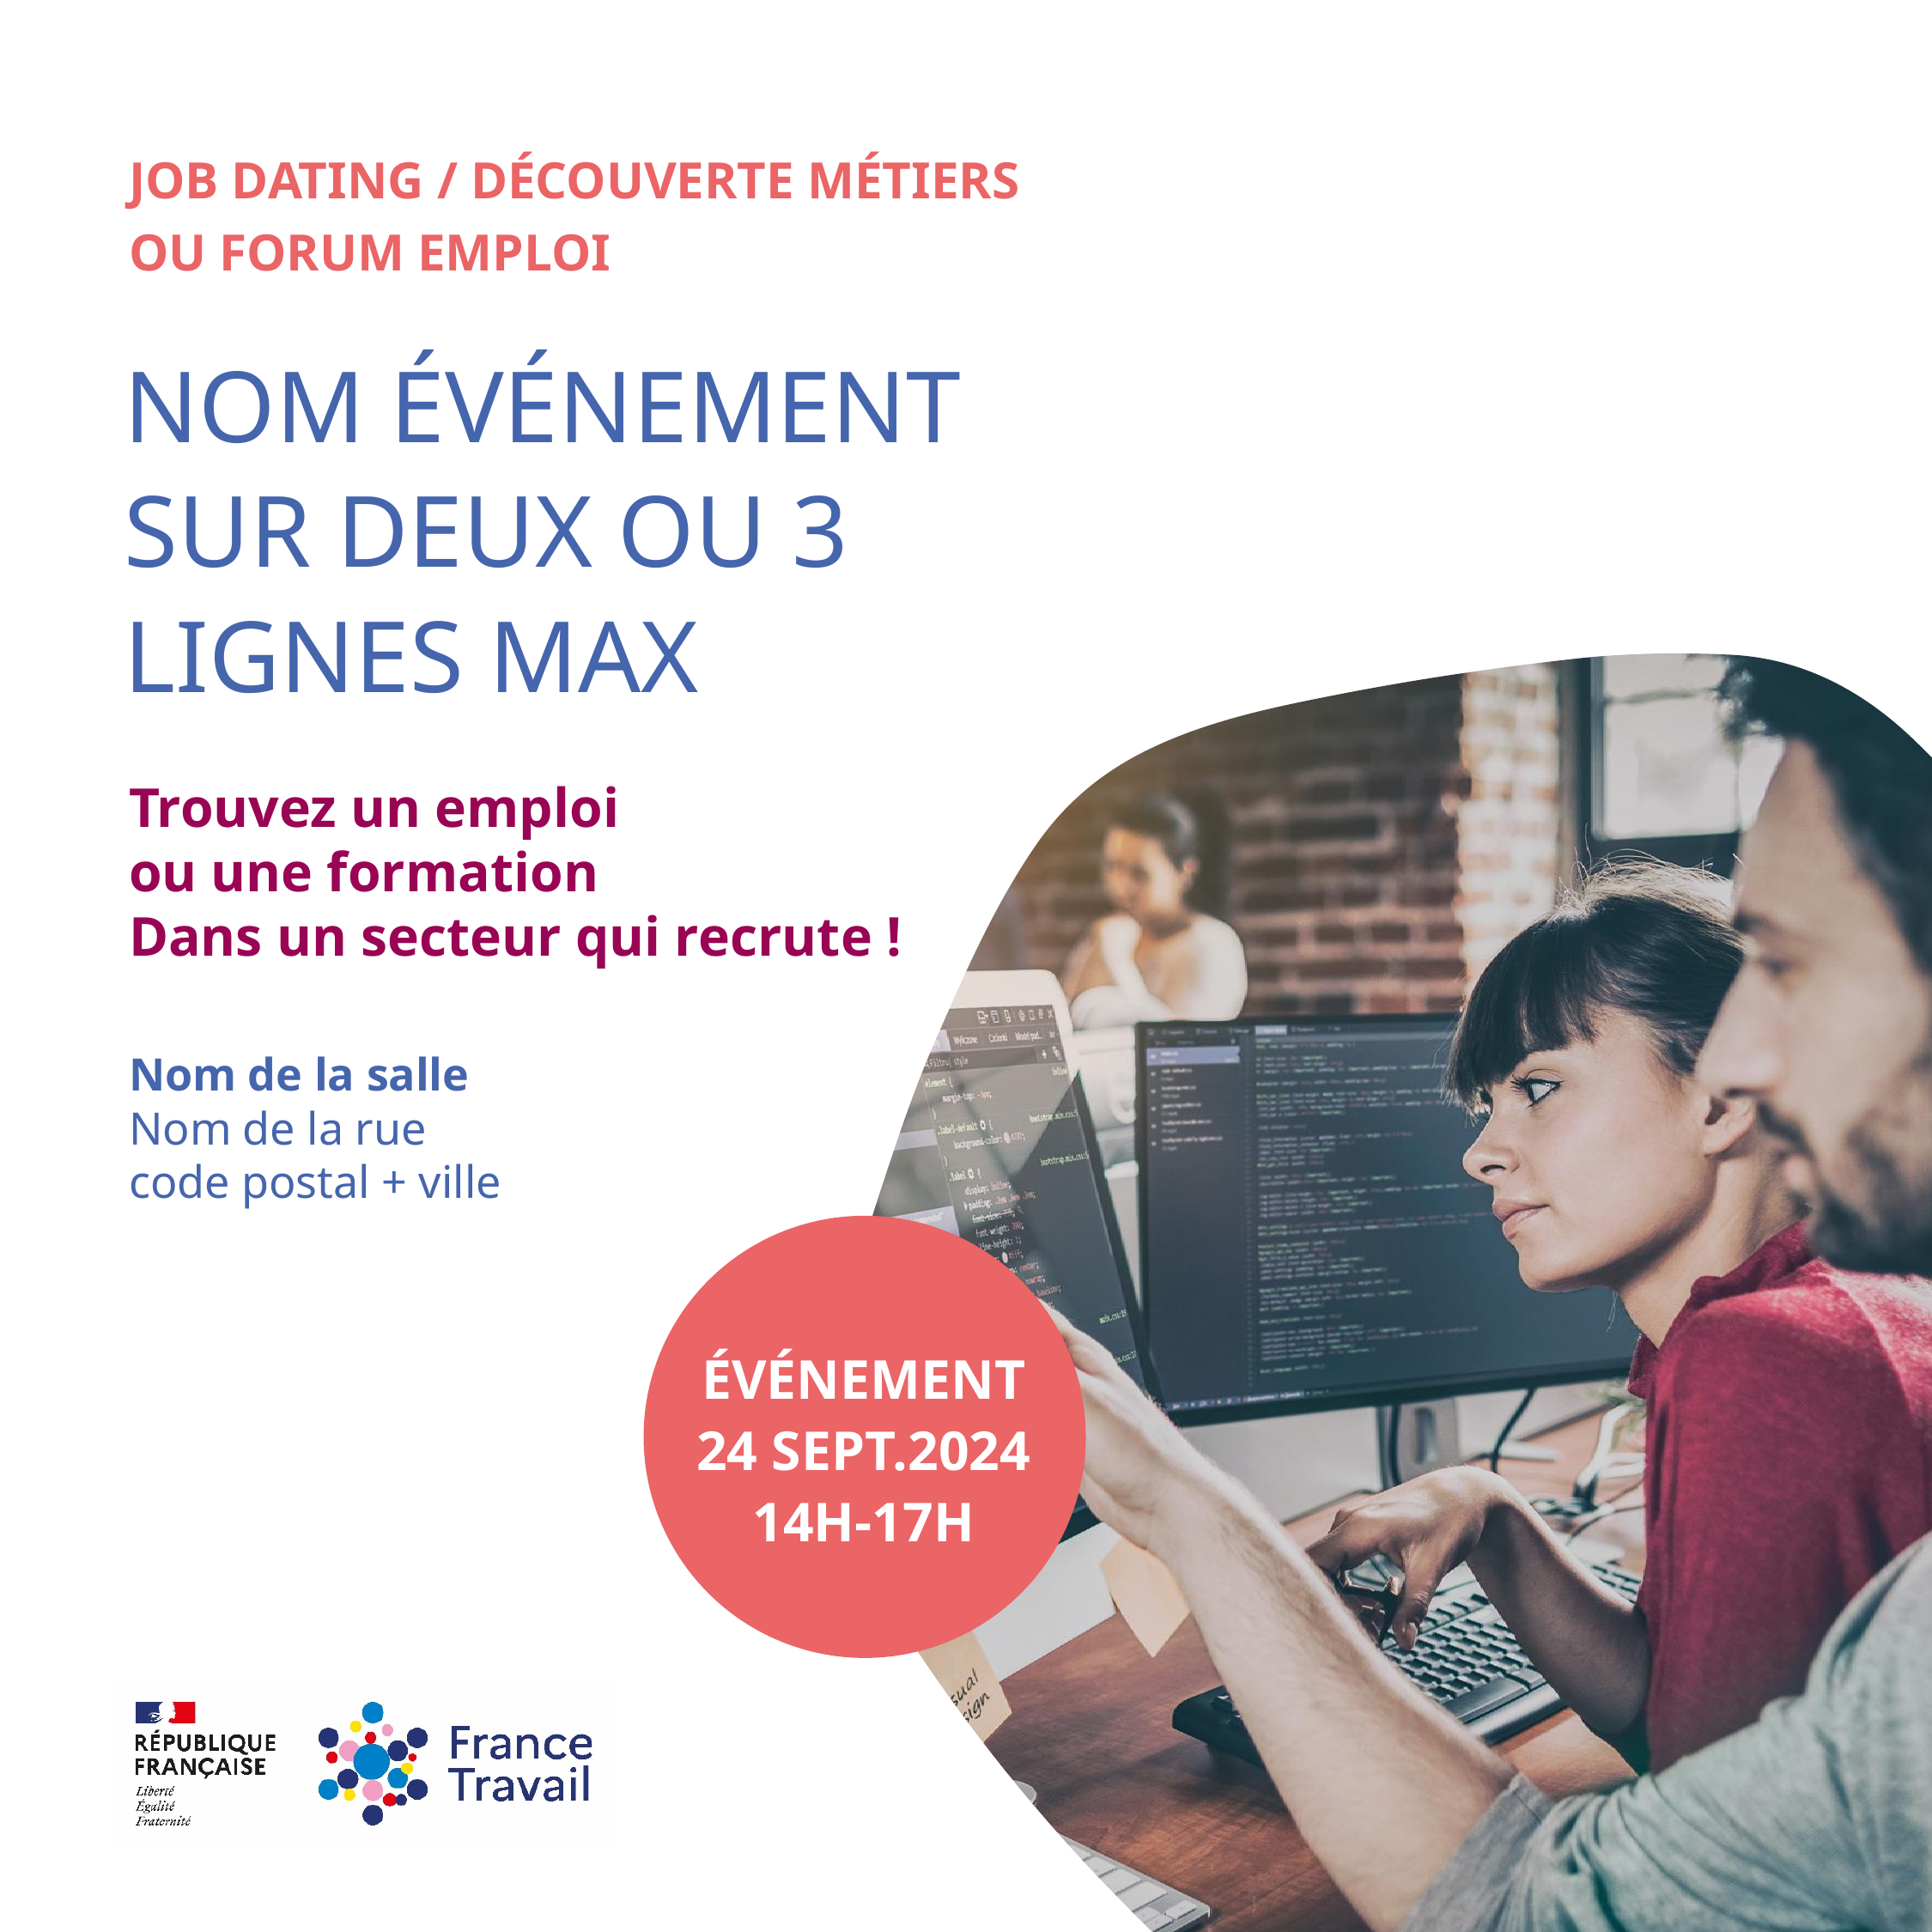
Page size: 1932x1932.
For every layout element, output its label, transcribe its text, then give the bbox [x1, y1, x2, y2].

text_box Événement 24 sept.2024 14h-17h [562, 1331, 1165, 1559]
text_box [679, 1559, 1050, 1659]
text_box [873, 653, 1932, 1932]
text_box Trouvez un emploi ou une formation Dans un secteur qui recrute ! [116, 767, 1165, 973]
text_box Job dating / découverte métiers ou Forum emploi [116, 131, 1214, 288]
text_box Nom de la salle Nom de la rue code postal + ville [116, 1040, 1252, 1214]
text_box [669, 1214, 1060, 1331]
picture [113, 1680, 614, 1847]
text_box Nom événement Sur deux ou 3 lignes max [111, 330, 1210, 719]
